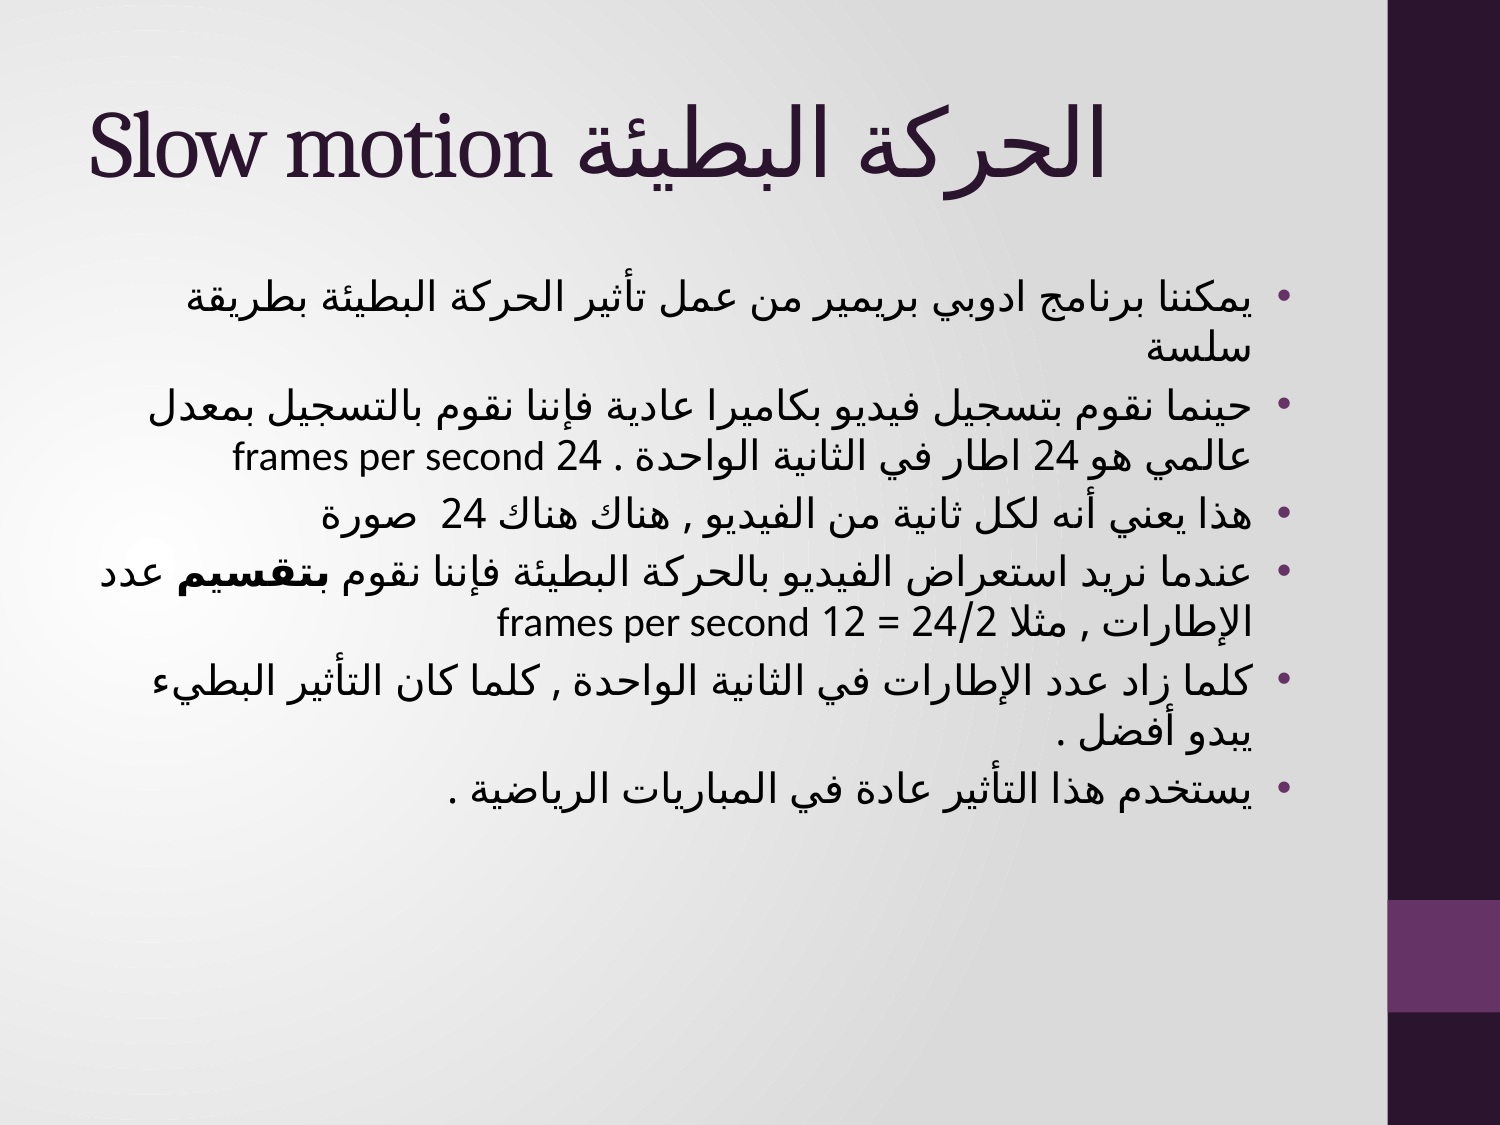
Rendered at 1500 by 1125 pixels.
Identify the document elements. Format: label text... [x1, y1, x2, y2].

title Slow motion الحركة البطيئة [75, 45, 1325, 233]
list يمكننا برنامج ادوبي بريمير من عمل تأثير الحركة البطيئة بطريقة سلسة حينما نقوم بتسجيل فيديو بكاميرا عادية فإننا نقوم بالتسجيل بمعدل عالمي هو 24 اطار في الثانية الواحدة . 24 frames per second هذا يعني أنه لكل ثانية من الفيديو , هناك هناك 24 صورة عندما نريد استعراض الفيديو بالحركة البطيئة فإننا نقوم بتقسيم عدد الإطارات , مثلا 24/2 = 12 frames per second كلما زاد عدد الإطارات في الثانية الواحدة , كلما كان التأثير البطيء يبدو أفضل . يستخدم هذا التأثير عادة في المباريات الرياضية . [75, 262, 1325, 1050]
